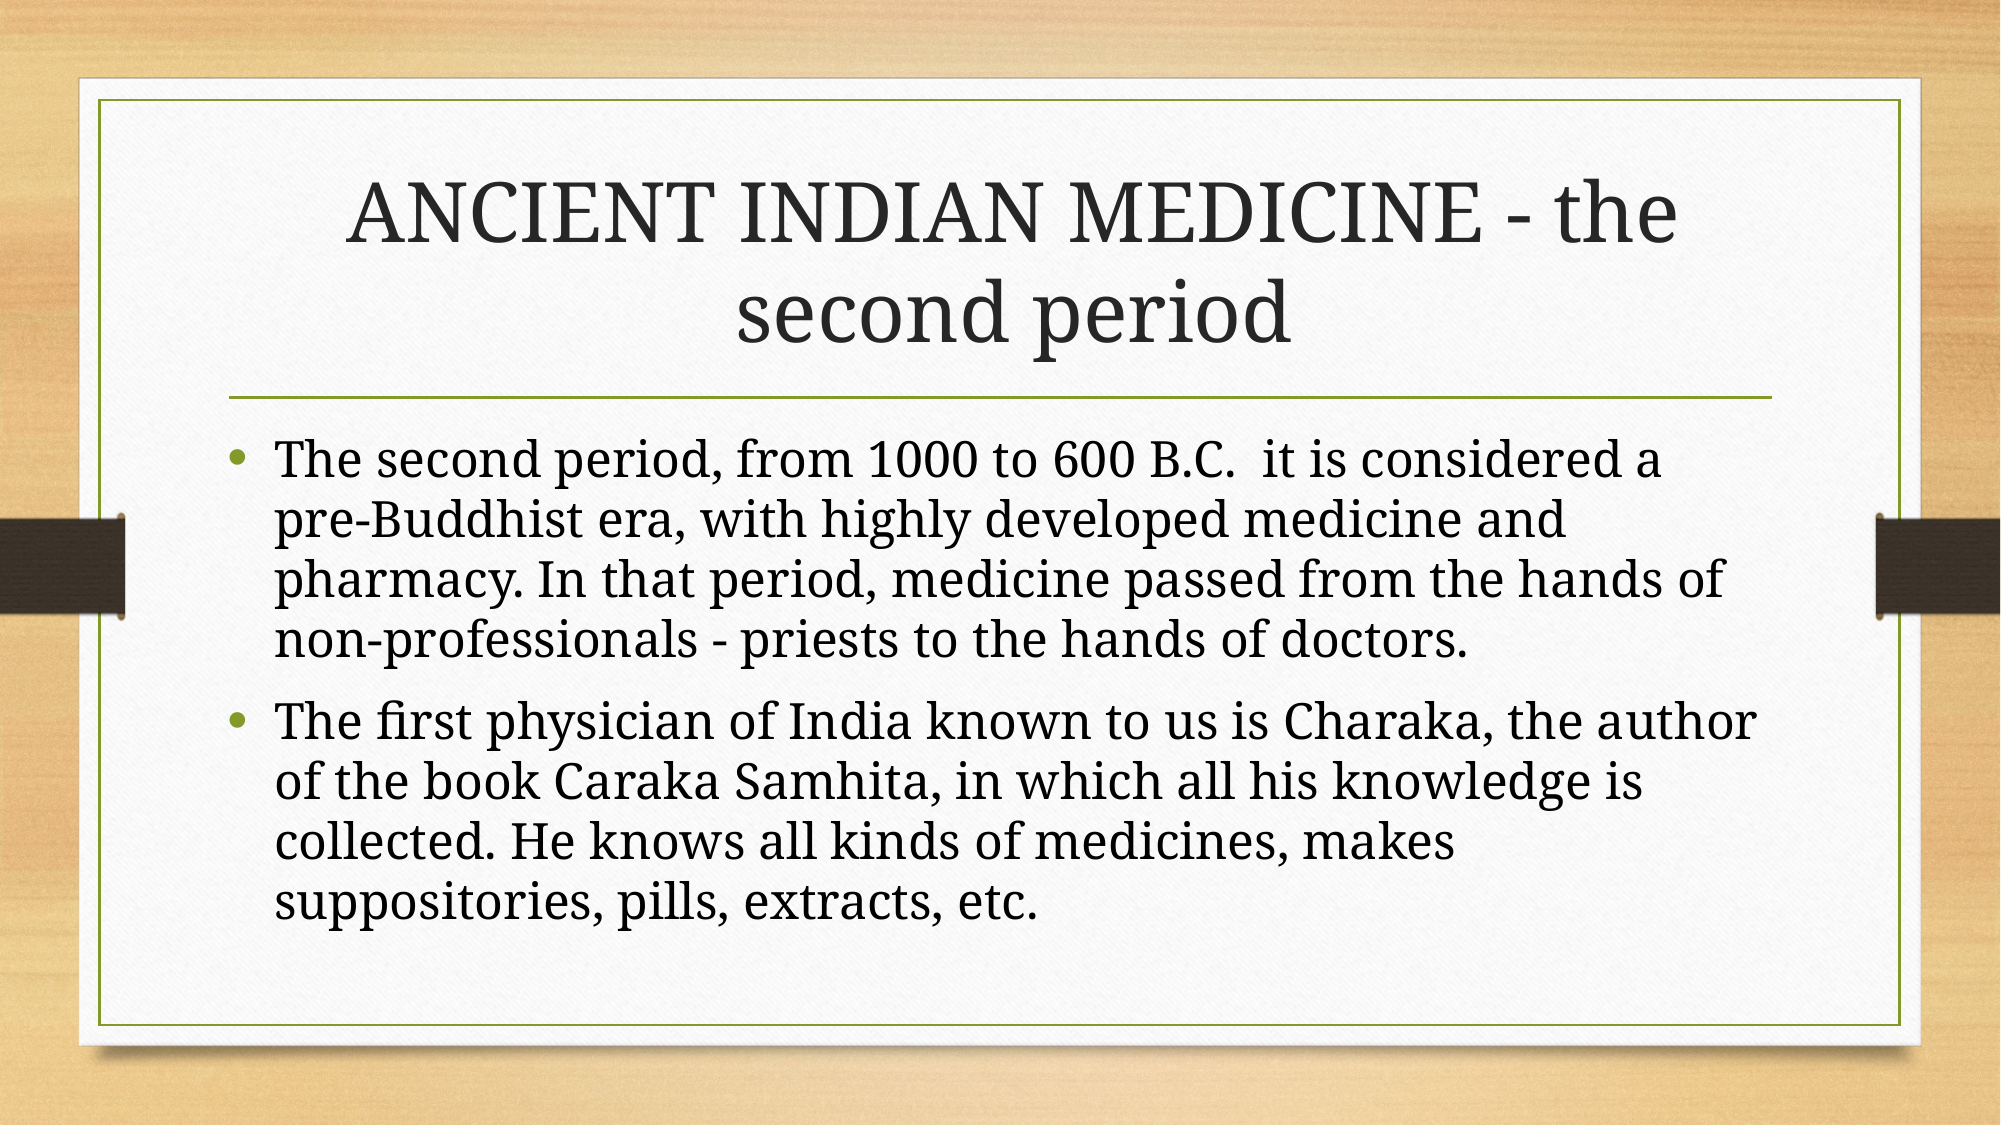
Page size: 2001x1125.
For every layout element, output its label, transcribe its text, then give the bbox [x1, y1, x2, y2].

title ANCIENT INDIAN MEDICINE - the second period [197, 147, 1830, 370]
picture [0, 0, 2001, 1125]
list The second period, from 1000 to 600 B.C. it is considered a pre-Buddhist era, with highly developed medicine and pharmacy. In that period, medicine passed from the hands of non-professionals - priests to the hands of doctors. The first physician of India known to us is Charaka, the author of the book Caraka Samhita, in which all his knowledge is collected. He knows all kinds of medicines, makes suppositories, pills, extracts, etc. [212, 419, 1788, 964]
